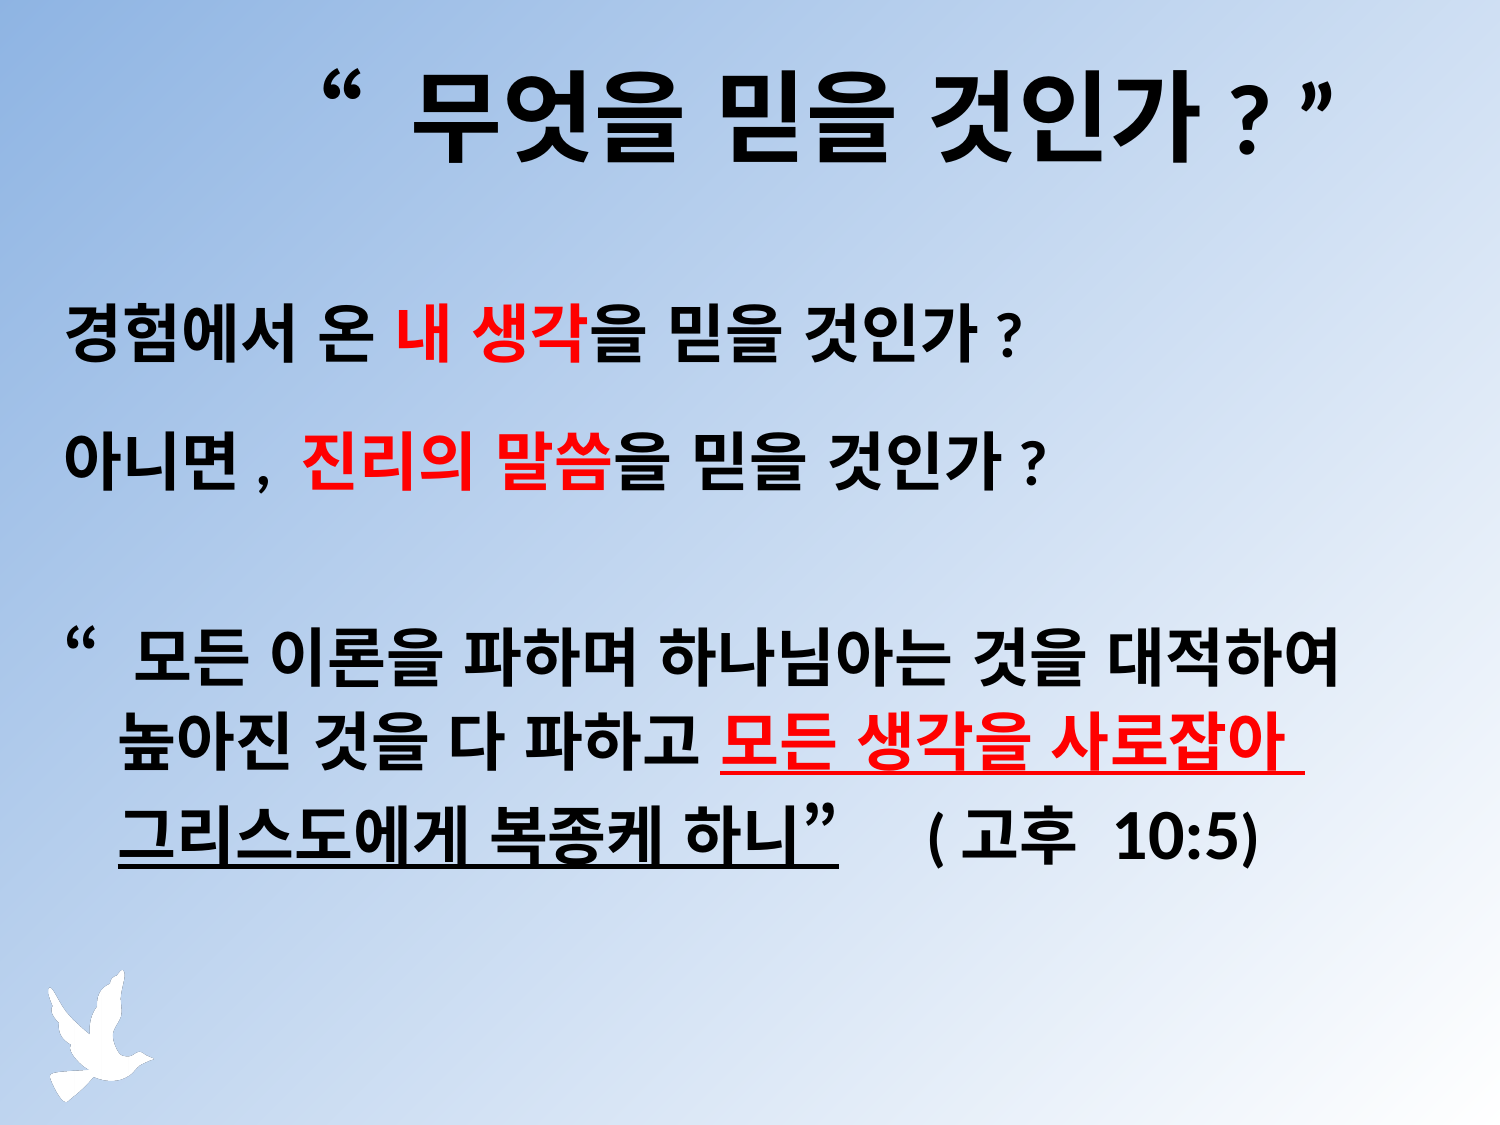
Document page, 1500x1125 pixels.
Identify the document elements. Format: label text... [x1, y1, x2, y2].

picture [48, 970, 155, 1102]
title “ 무엇을 믿을 것인가? ” [112, 0, 1426, 194]
subtitle 경험에서 온 내 생각을 믿을 것인가? 아니면, 진리의 말씀을 믿을 것인가? “ 모든 이론을 파하며 하나님아는 것을 대적하여 높아진 것을 다 파하고 모든 생각을 사로잡아 그리스도에게 복종케 하니” (고후 10:5) [48, 247, 1380, 945]
